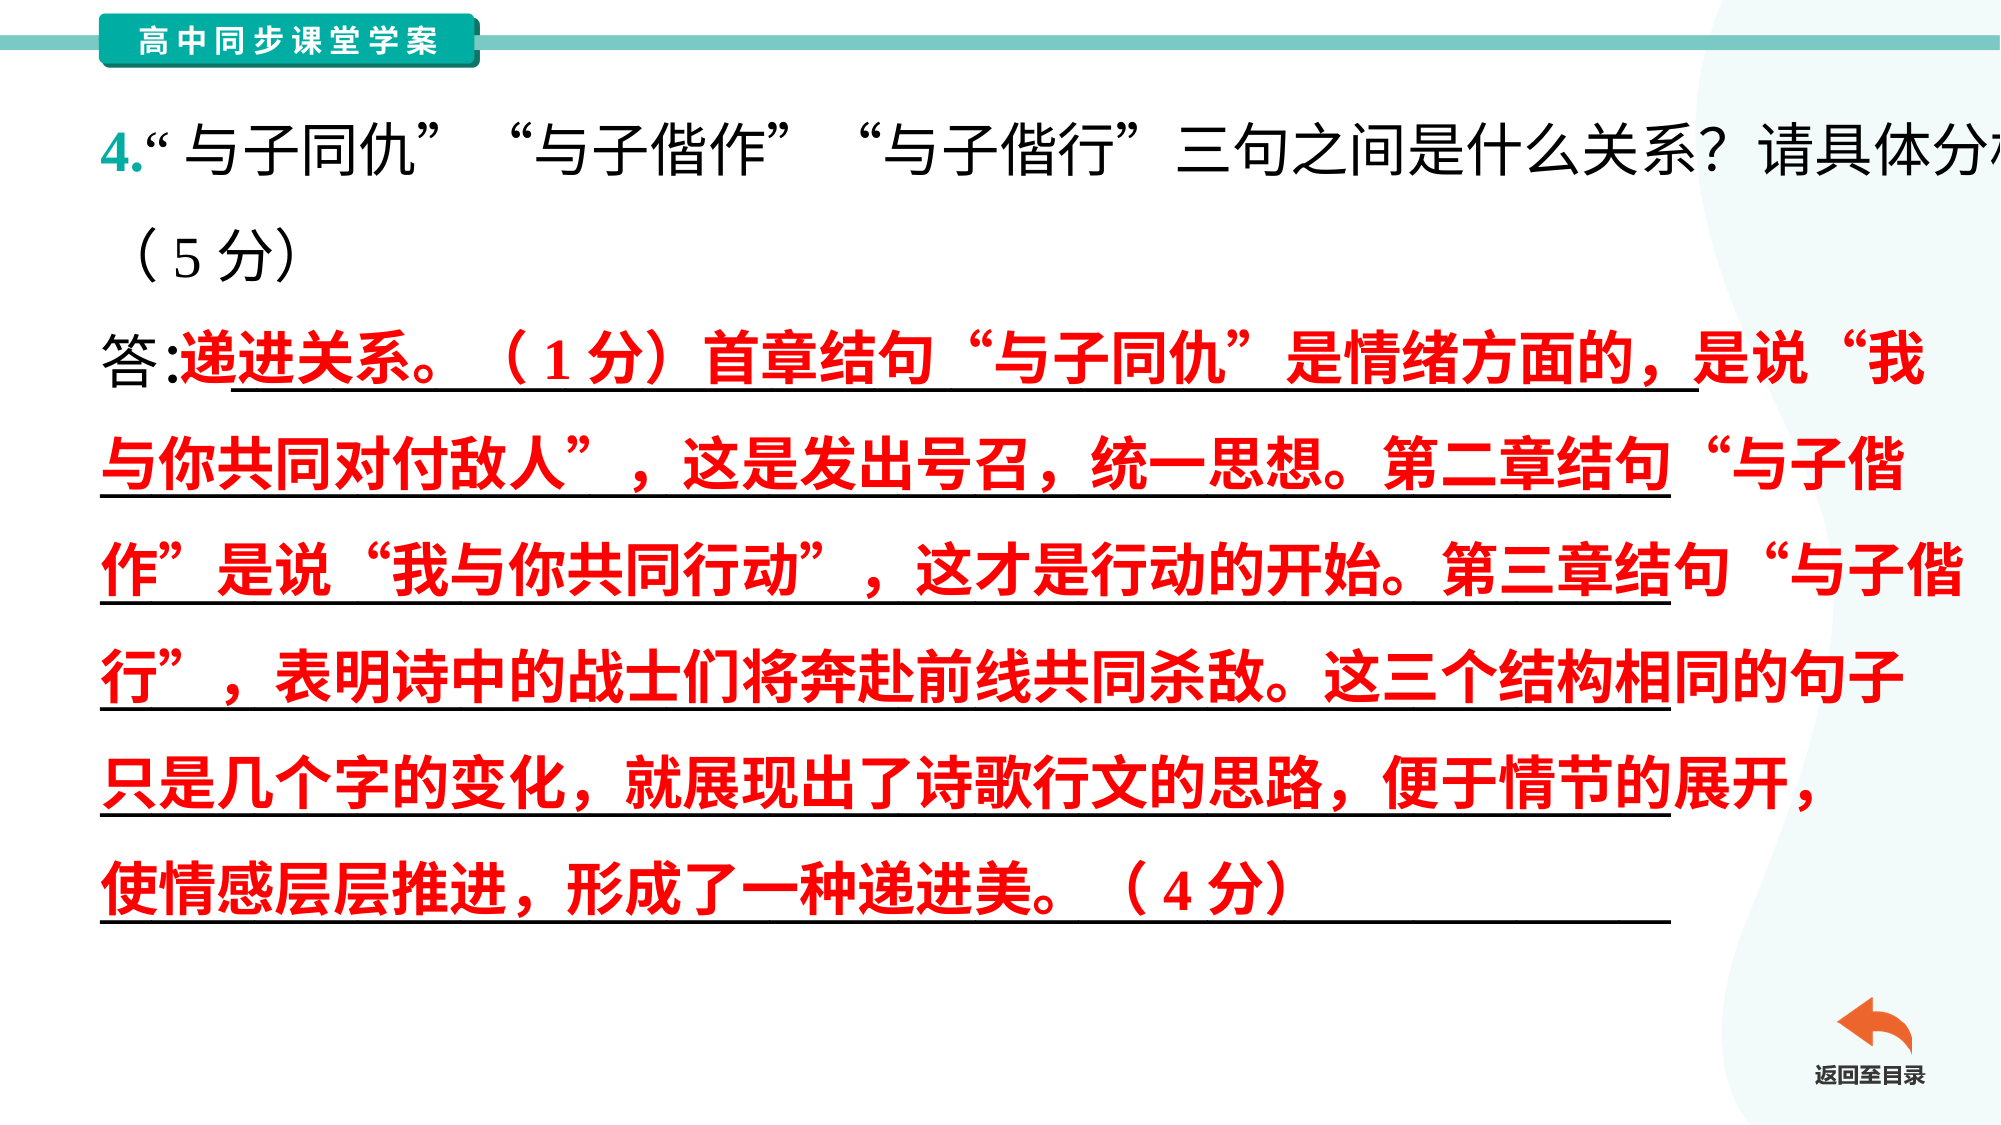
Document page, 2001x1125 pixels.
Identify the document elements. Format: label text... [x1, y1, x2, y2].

text_box 4.“与子同仇”“与子偕作”“与子偕行”三句之间是什么关系？请具体分析。 （5分） 答：_________________________________________________________ _____________________________________________________________ _____________________________________________________________ _____________________________________________________________ _____________________________________________________________ _____________________________________________________________ [100, 76, 1899, 284]
picture [0, 0, 2000, 1125]
text_box 递进关系。（1分）首章结句“与子同仇”是情绪方面的，是说“我 与你共同对付敌人”，这是发出号召，统一思想。第二章结句“与子偕 作”是说“我与你共同行动”，这才是行动的开始。第三章结句“与子偕 行”，表明诗中的战士们将奔赴前线共同杀敌。这三个结构相同的句子 只是几个字的变化，就展现出了诗歌行文的思路，便于情节的展开， 使情感层层推进，形成了一种递进美。（4分） [100, 284, 1899, 923]
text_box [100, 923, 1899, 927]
